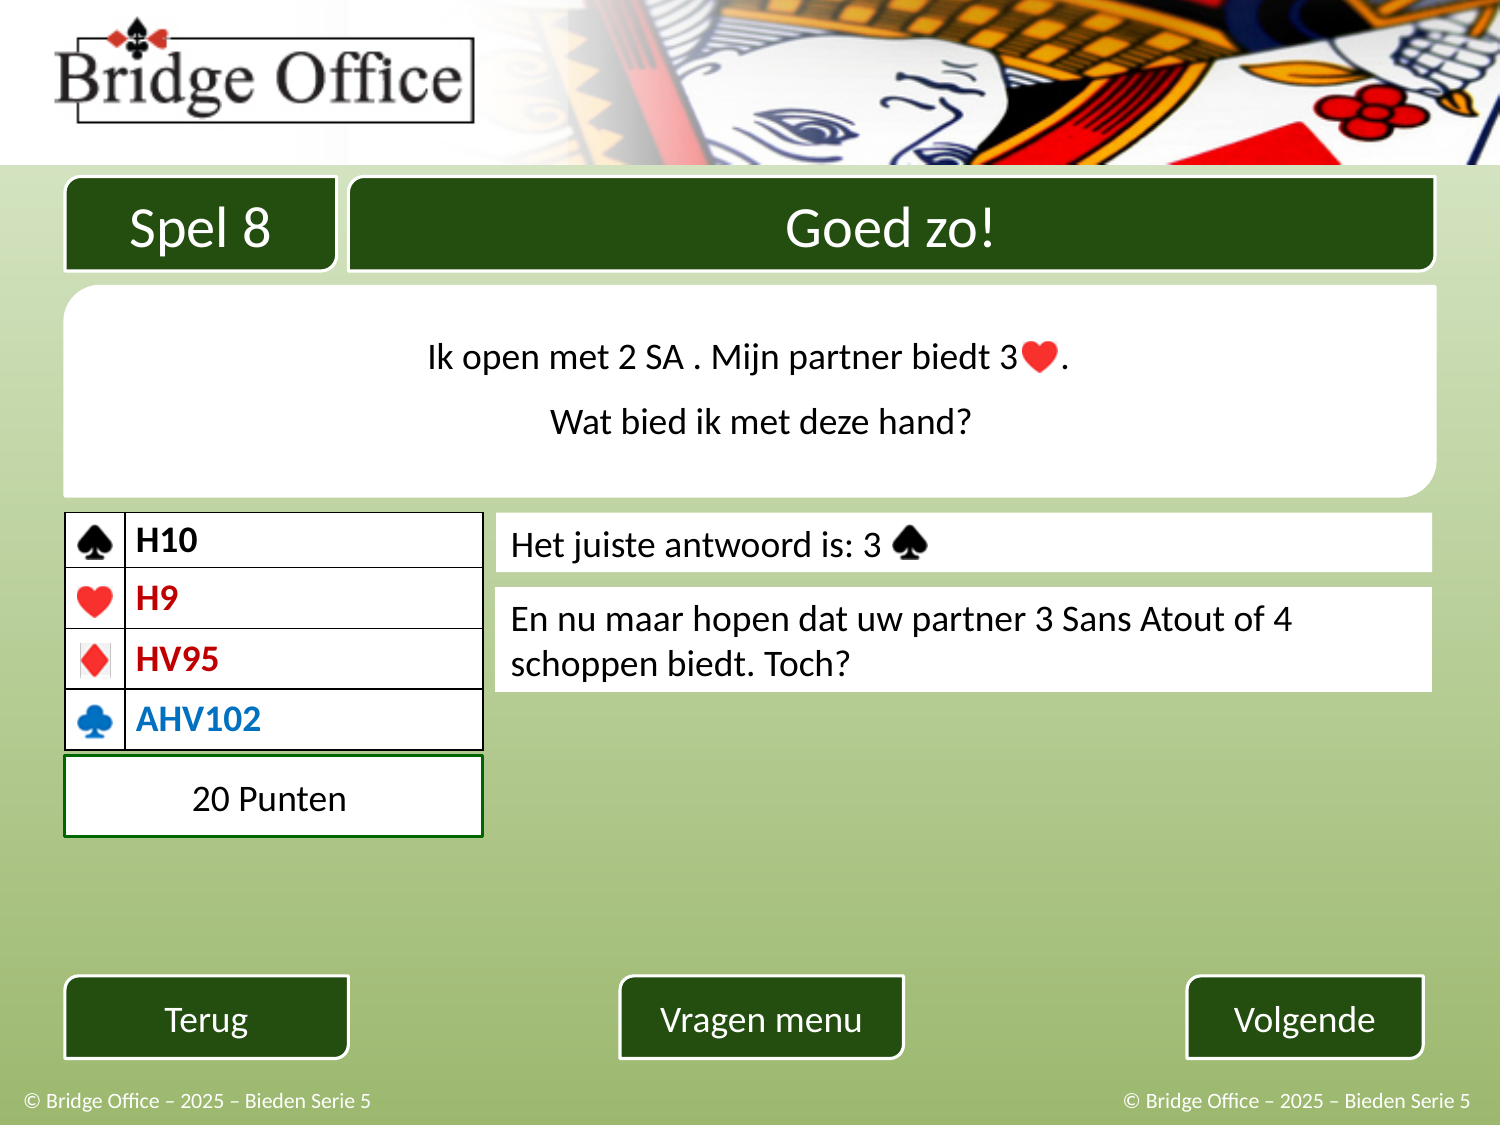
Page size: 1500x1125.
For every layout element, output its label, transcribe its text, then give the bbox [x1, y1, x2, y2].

text_box Volgende [1185, 974, 1425, 1061]
table_cell HV95 [126, 629, 482, 688]
picture [77, 703, 114, 740]
text_box [63, 284, 1437, 498]
table_cell [66, 568, 124, 628]
picture [77, 585, 114, 618]
text_box Spel 8 [63, 179, 339, 273]
text_box © Bridge Office – 2025 – Bieden Serie 5 [1107, 1079, 1500, 1121]
text_box Ik open met 2 SA . Mijn partner biedt 3 . [394, 324, 1104, 385]
table_cell [66, 690, 124, 749]
table_cell AHV102 [126, 690, 482, 749]
picture [0, 0, 1500, 166]
text_box © Bridge Office – 2025 – Bieden Serie 5 [8, 1079, 393, 1121]
table_header H10 [126, 513, 482, 567]
text_box Het juiste antwoord is: 3 [496, 512, 1433, 573]
text_box Goed zo! [346, 179, 1437, 273]
table_cell [66, 629, 124, 688]
text_box 20 Punten [63, 754, 484, 838]
text_box Terug [63, 974, 350, 1061]
picture [892, 524, 928, 561]
picture [77, 524, 114, 561]
picture [1022, 341, 1059, 373]
text_box Wat bied ik met deze hand? [528, 389, 995, 450]
text_box En nu maar hopen dat uw partner 3 Sans Atout of 4 schoppen biedt. Toch? [495, 587, 1432, 692]
text_box Vragen menu [618, 974, 906, 1061]
table_header [66, 513, 124, 567]
table_cell H9 [126, 568, 482, 628]
picture [77, 643, 114, 679]
